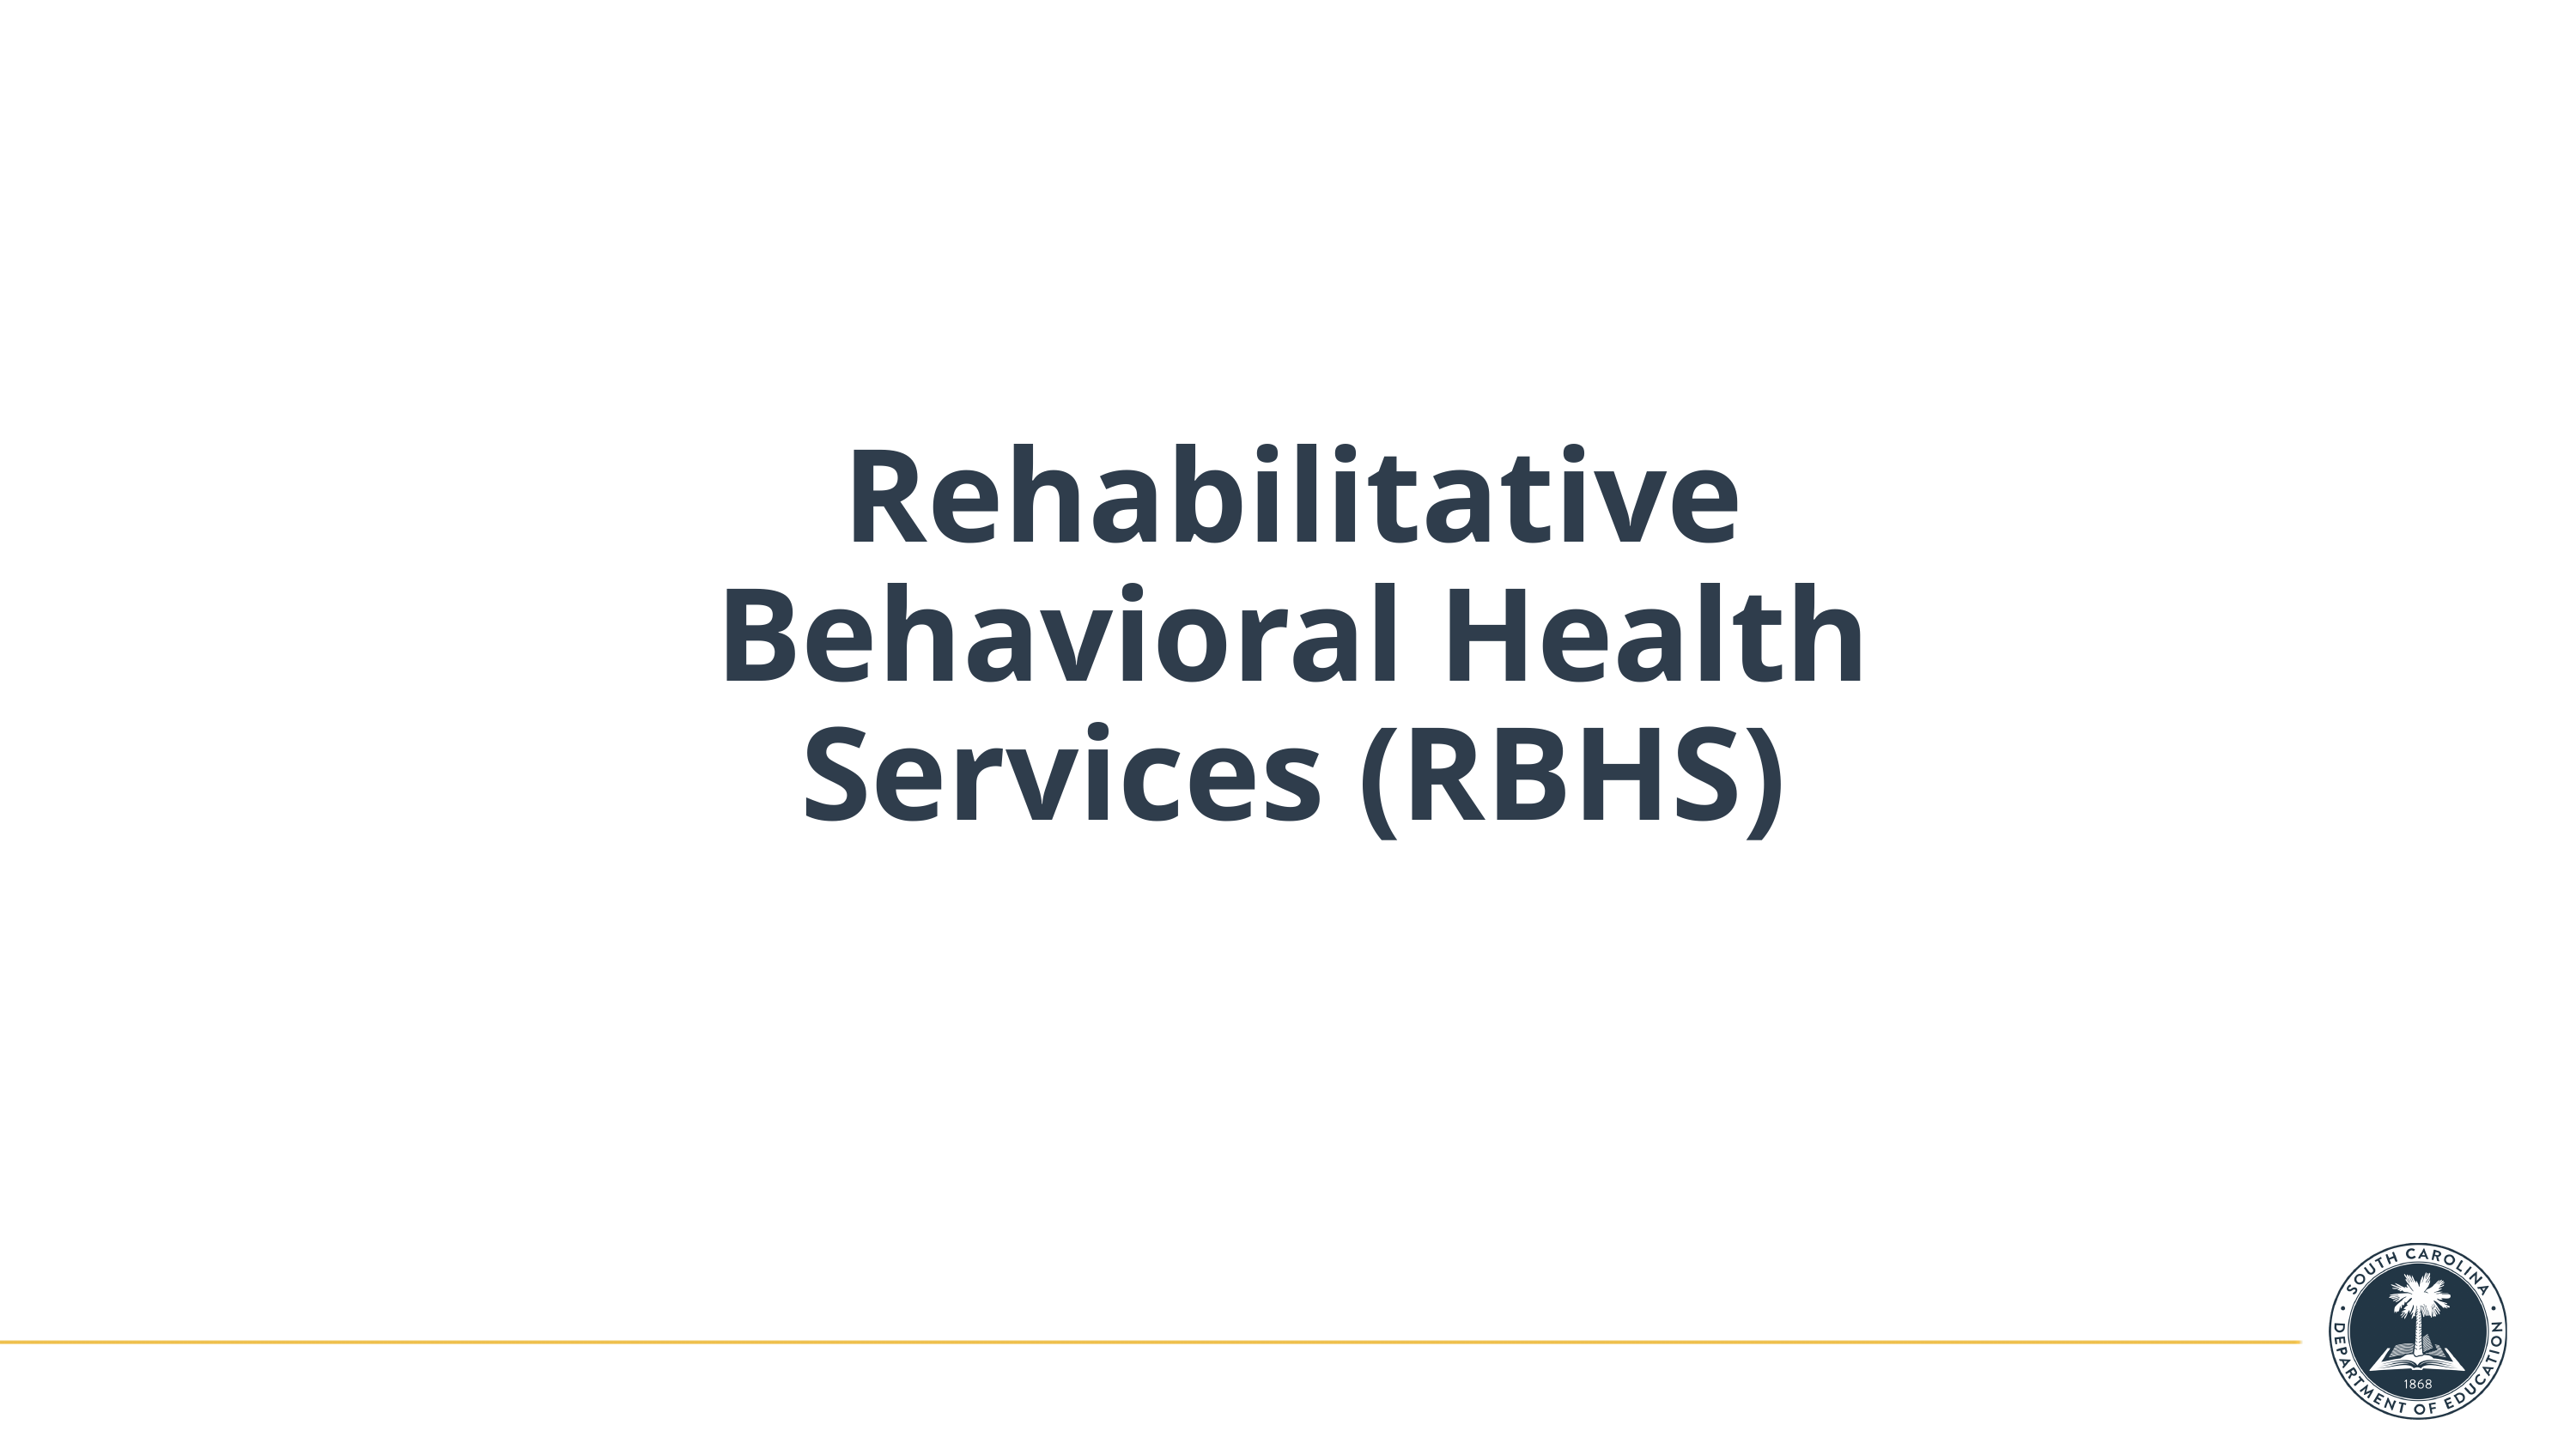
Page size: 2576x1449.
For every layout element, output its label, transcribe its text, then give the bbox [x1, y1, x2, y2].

picture [2329, 1243, 2507, 1420]
title Rehabilitative Behavioral Health Services (RBHS) [590, 256, 1996, 993]
